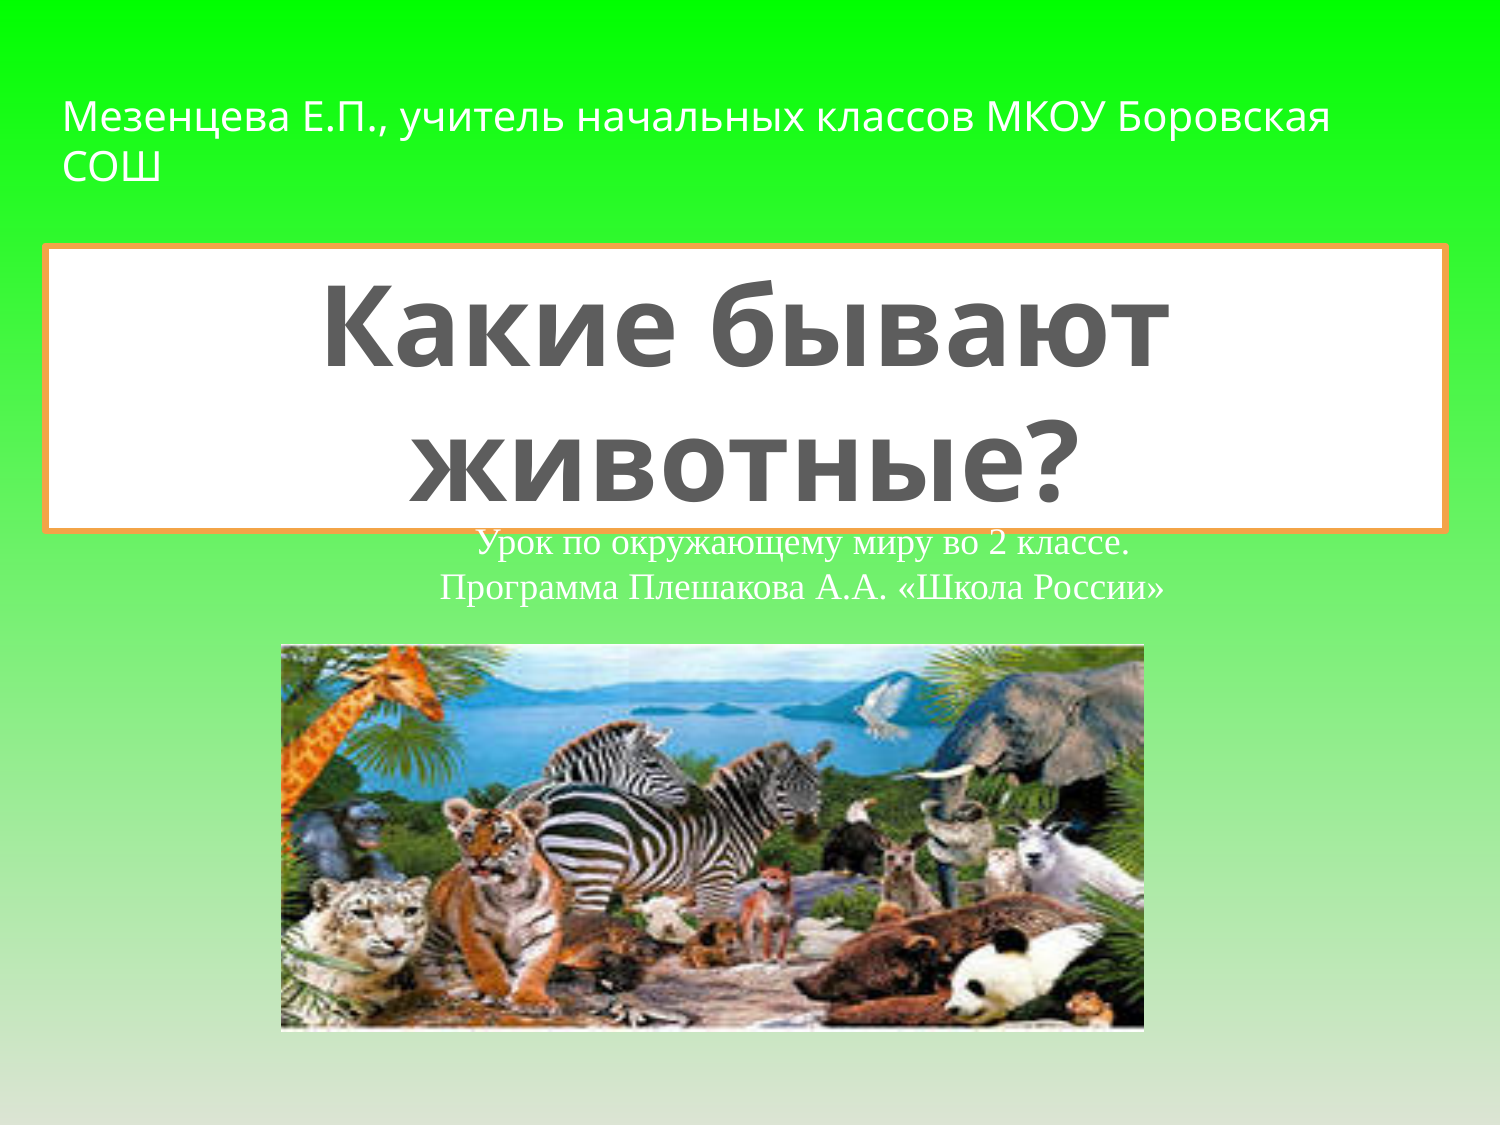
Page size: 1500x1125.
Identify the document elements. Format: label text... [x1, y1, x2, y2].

picture [280, 644, 1144, 1032]
text_box Какие бывают животные? [42, 243, 1449, 534]
text_box Урок по окружающему миру во 2 классе. Программа Плешакова А.А. «Школа России» [222, 509, 1383, 615]
text_box Мезенцева Е.П., учитель начальных классов МКОУ Боровская СОШ [46, 81, 1442, 197]
